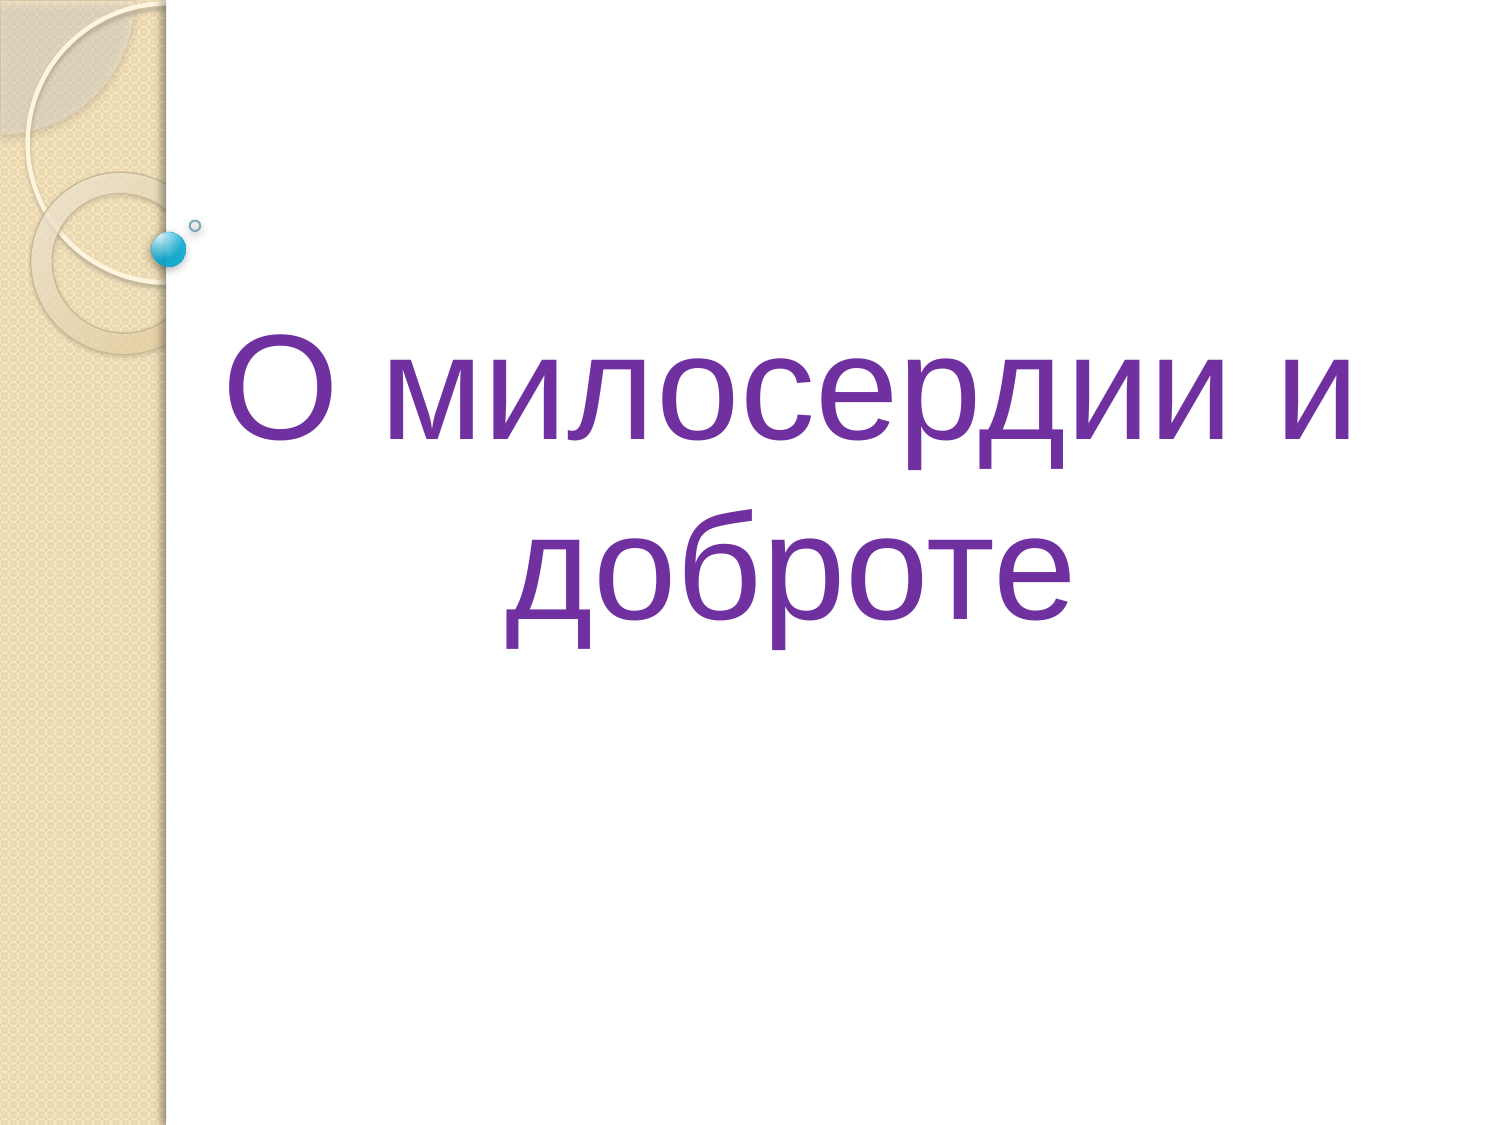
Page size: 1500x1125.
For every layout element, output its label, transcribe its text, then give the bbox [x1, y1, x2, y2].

title О милосердии и доброте [194, 294, 1388, 657]
